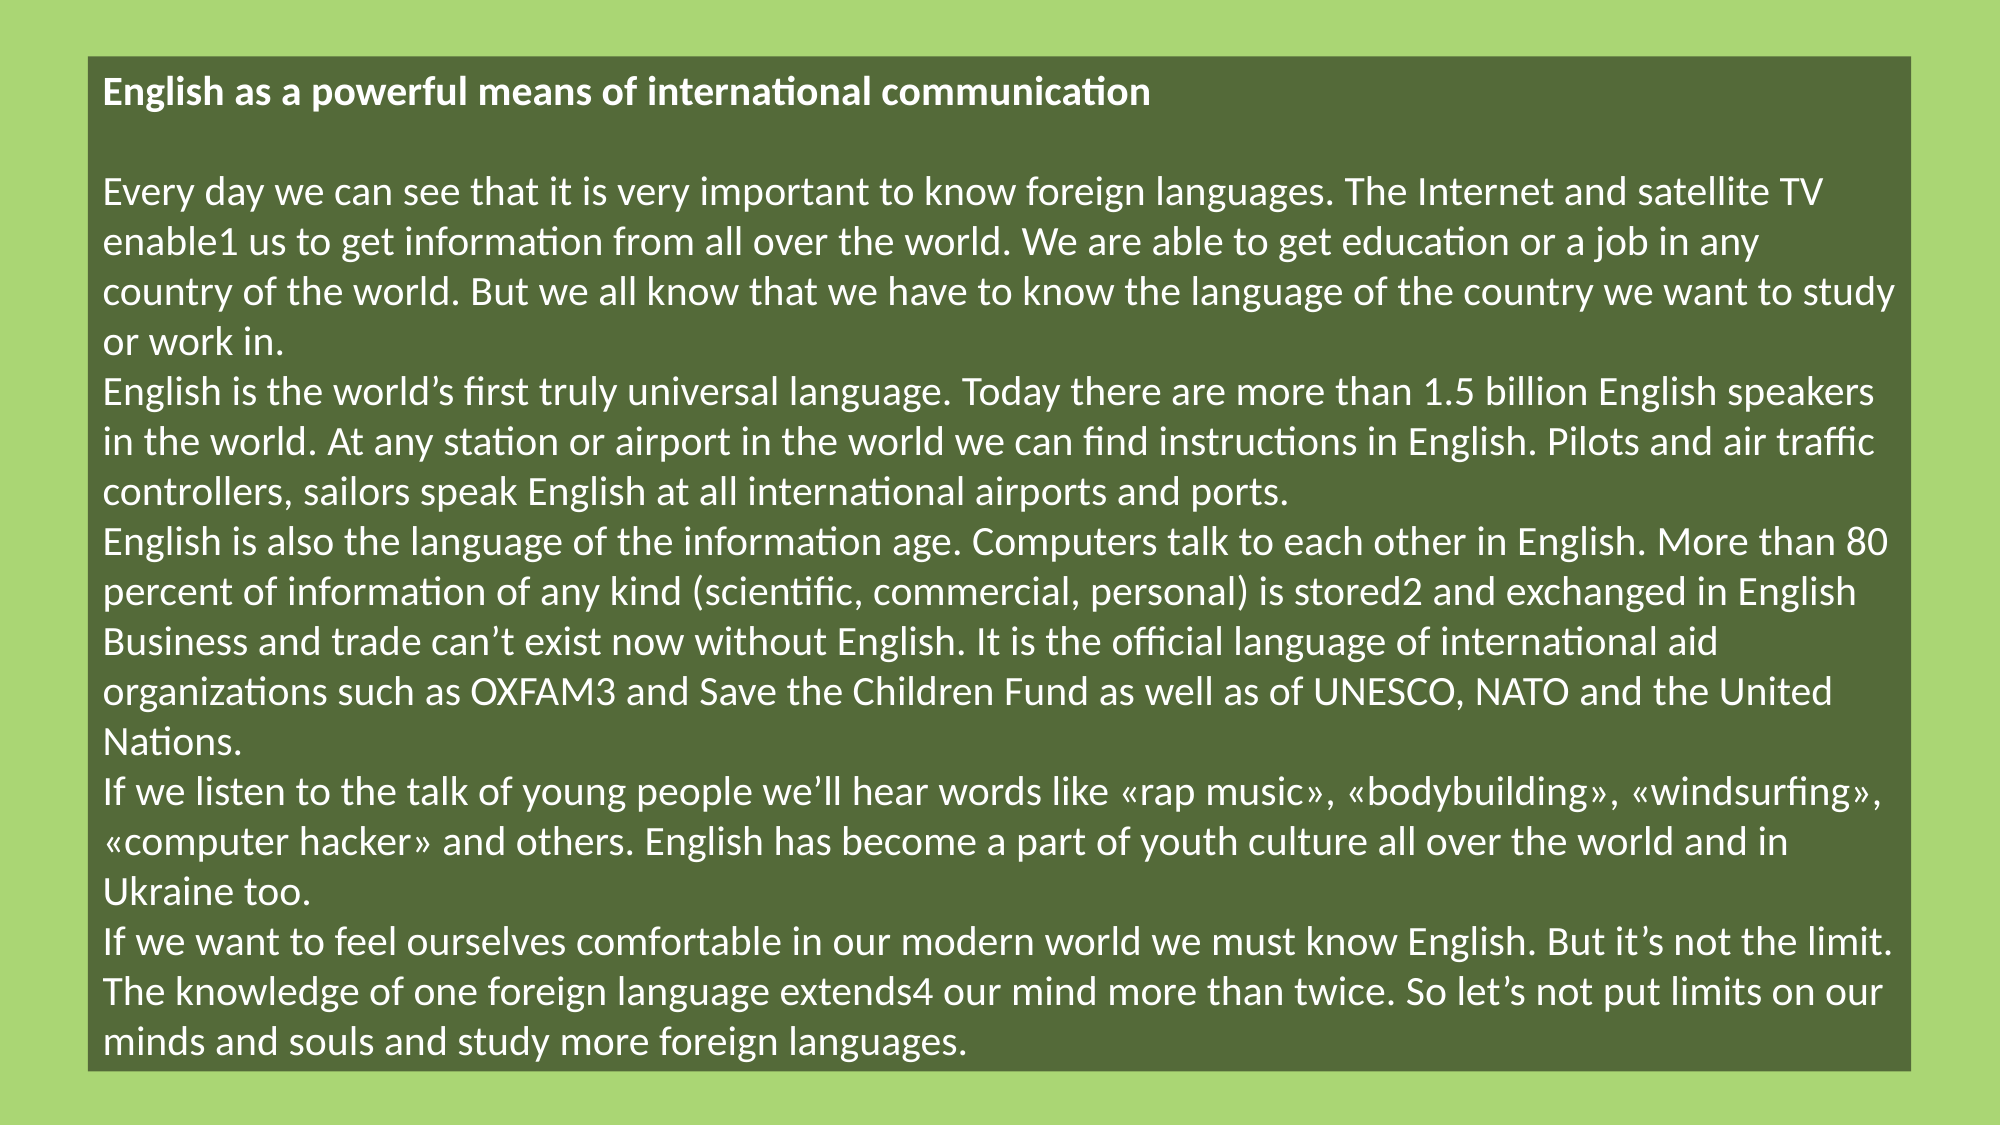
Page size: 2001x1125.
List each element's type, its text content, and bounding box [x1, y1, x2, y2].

text_box English as a powerful means of international communication Every day we can see that it is very important to know foreign languages. The Internet and satellite TV enable1 us to get information from all over the world. We are able to get education or a job in any country of the world. But we all know that we have to know the language of the country we want to study or work in. English is the world’s first truly universal language. Today there are more than 1.5 billion English speakers in the world. At any station or airport in the world we can find instructions in English. Pilots and air traffic controllers, sailors speak English at all international airports and ports. English is also the language of the information age. Computers talk to each other in English. More than 80 percent of information of any kind (scientific, commercial, personal) is stored2 and exchanged in English Business and trade can’t exist now without English. It is the official language of international aid organizations such as OXFAM3 and Save the Children Fund as well as of UNESCO, NATO and the United Nations. If we listen to the talk of young people we’ll hear words like «rap music», «bodybuilding», «windsurfing», «computer hacker» and others. English has become a part of youth culture all over the world and in Ukraine too. If we want to feel ourselves comfortable in our modern world we must know English. But it’s not the limit. The knowledge of one foreign language extends4 our mind more than twice. So let’s not put limits on our minds and souls and study more foreign languages. [87, 56, 1912, 1072]
